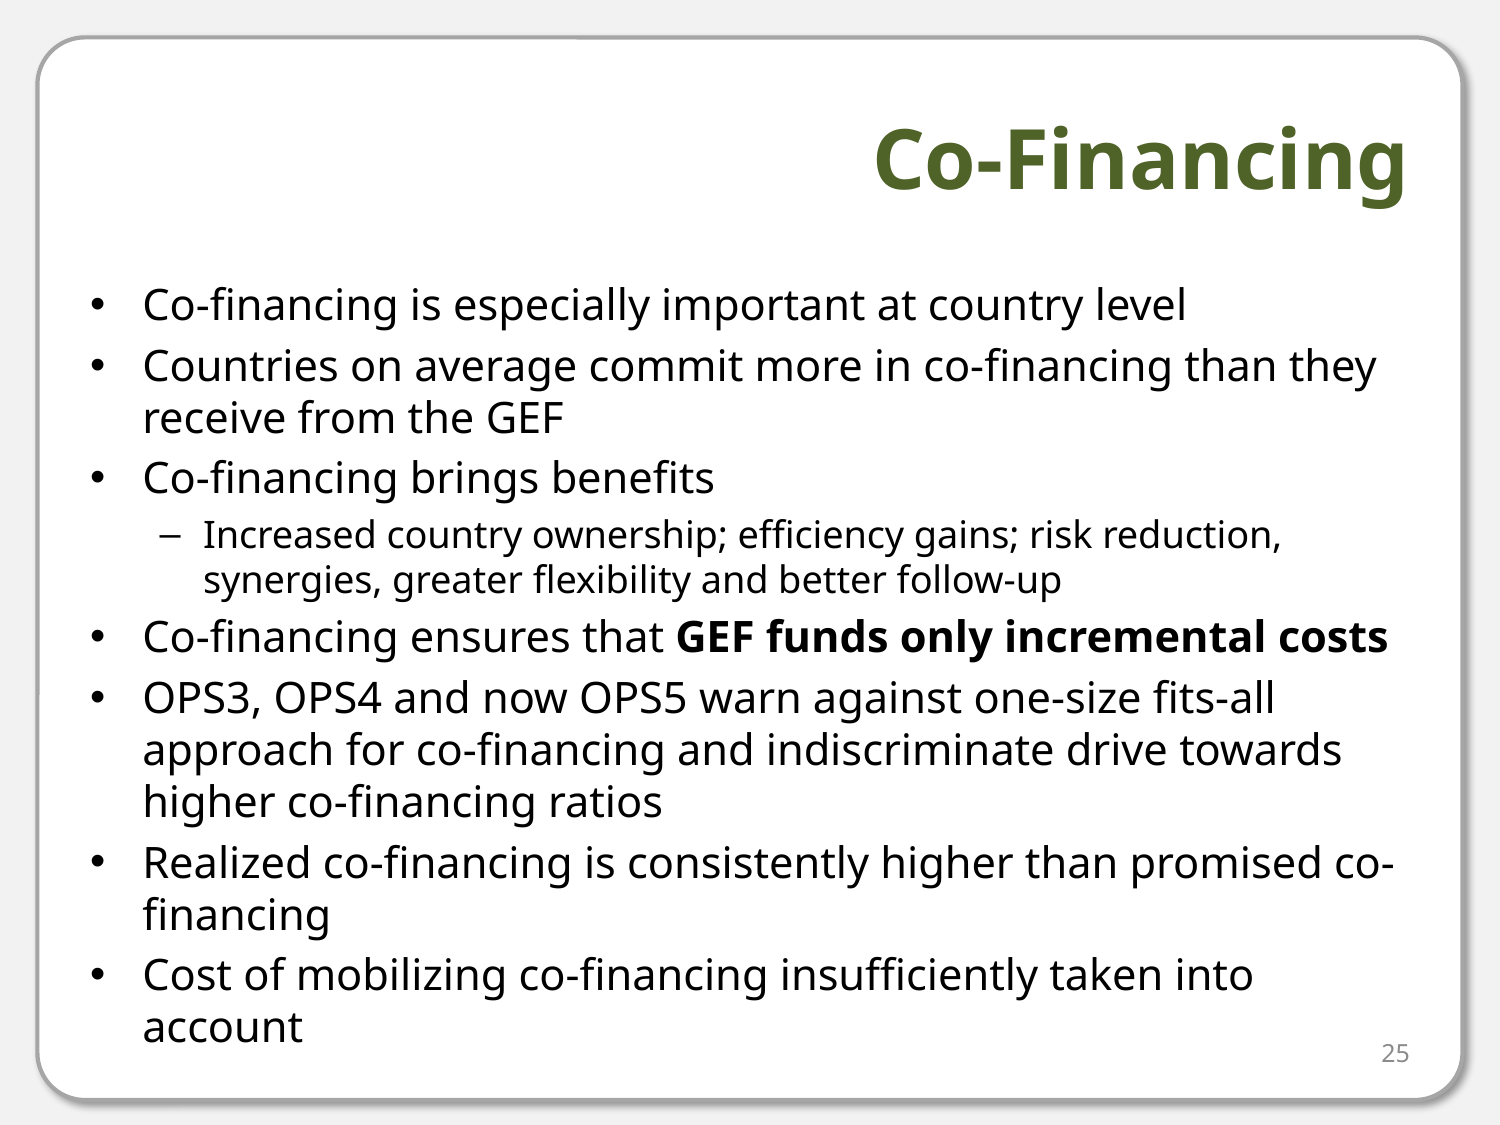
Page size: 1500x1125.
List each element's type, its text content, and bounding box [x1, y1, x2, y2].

list Co-financing is especially important at country level Countries on average commit more in co-financing than they receive from the GEF Co-financing brings benefits Increased country ownership; efficiency gains; risk reduction, synergies, greater flexibility and better follow-up Co-financing ensures that GEF funds only incremental costs OPS3, OPS4 and now OPS5 warn against one-size fits-all approach for co-financing and indiscriminate drive towards higher co-financing ratios Realized co-financing is consistently higher than promised co-financing Cost of mobilizing co-financing insufficiently taken into account [75, 270, 1425, 1075]
slide_number 25 [1074, 1025, 1425, 1085]
title Co-Financing [75, 62, 1425, 250]
